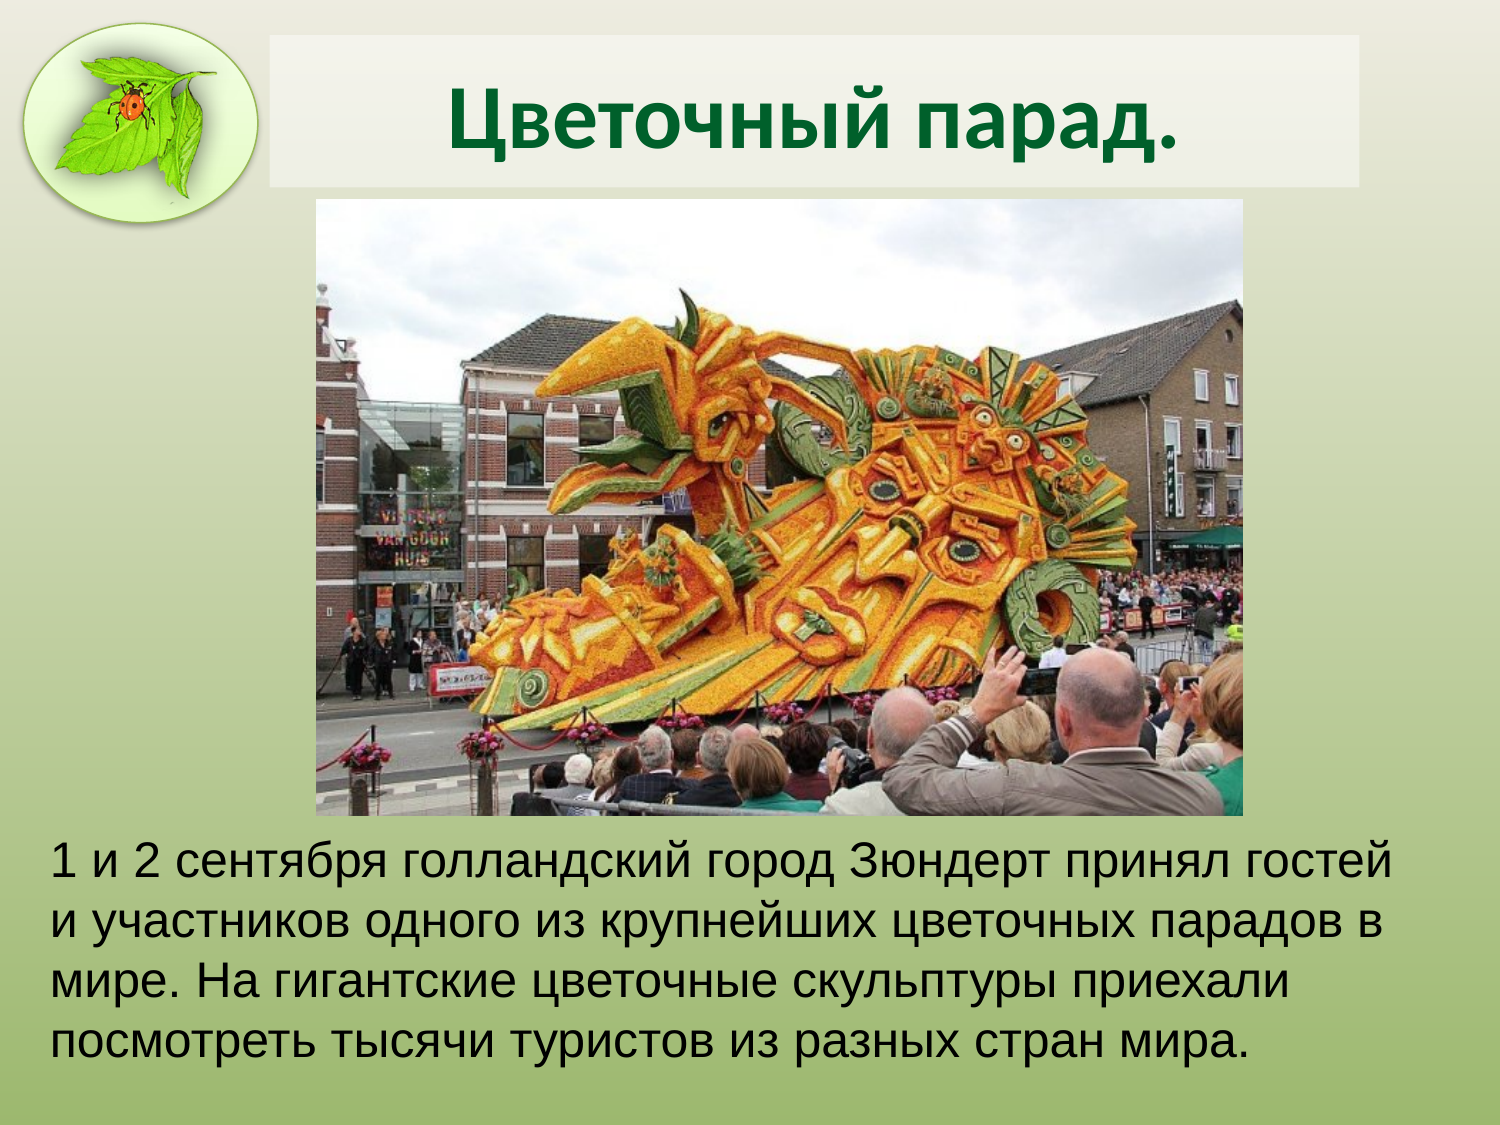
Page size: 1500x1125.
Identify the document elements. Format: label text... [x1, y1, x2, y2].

picture [46, 35, 227, 211]
text_box 1 и 2 сентября голландский город Зюндерт принял гостей и участников одного из крупнейших цветочных парадов в мире. На гигантские цветочные скульптуры приехали посмотреть тысячи туристов из разных стран мира. [35, 820, 1465, 1075]
picture [316, 198, 1243, 817]
title Цветочный парад. [269, 35, 1360, 188]
